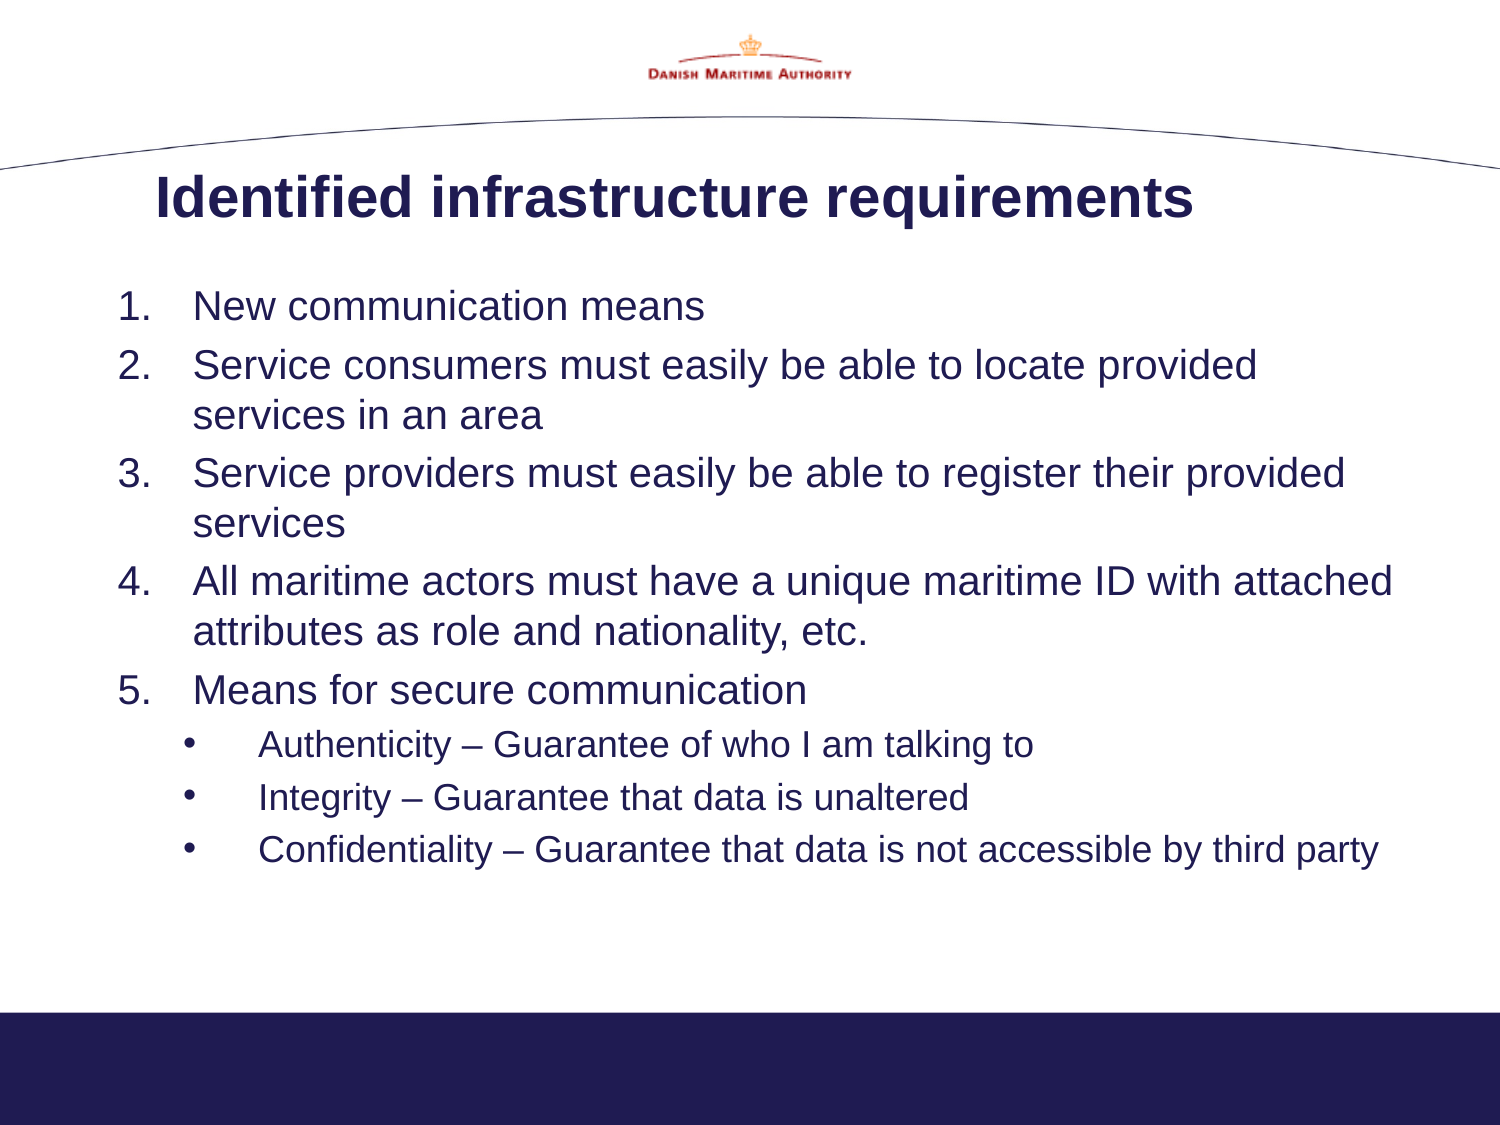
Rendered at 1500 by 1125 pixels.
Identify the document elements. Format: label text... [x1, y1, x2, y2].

list New communication means Service consumers must easily be able to locate provided services in an area Service providers must easily be able to register their provided services All maritime actors must have a unique maritime ID with attached attributes as role and nationality, etc. Means for secure communication Authenticity – Guarantee of who I am talking to Integrity – Guarantee that data is unaltered Confidentiality – Guarantee that data is not accessible by third party [102, 271, 1418, 970]
title Identified infrastructure requirements [140, 163, 1388, 227]
picture [0, 29, 1500, 184]
